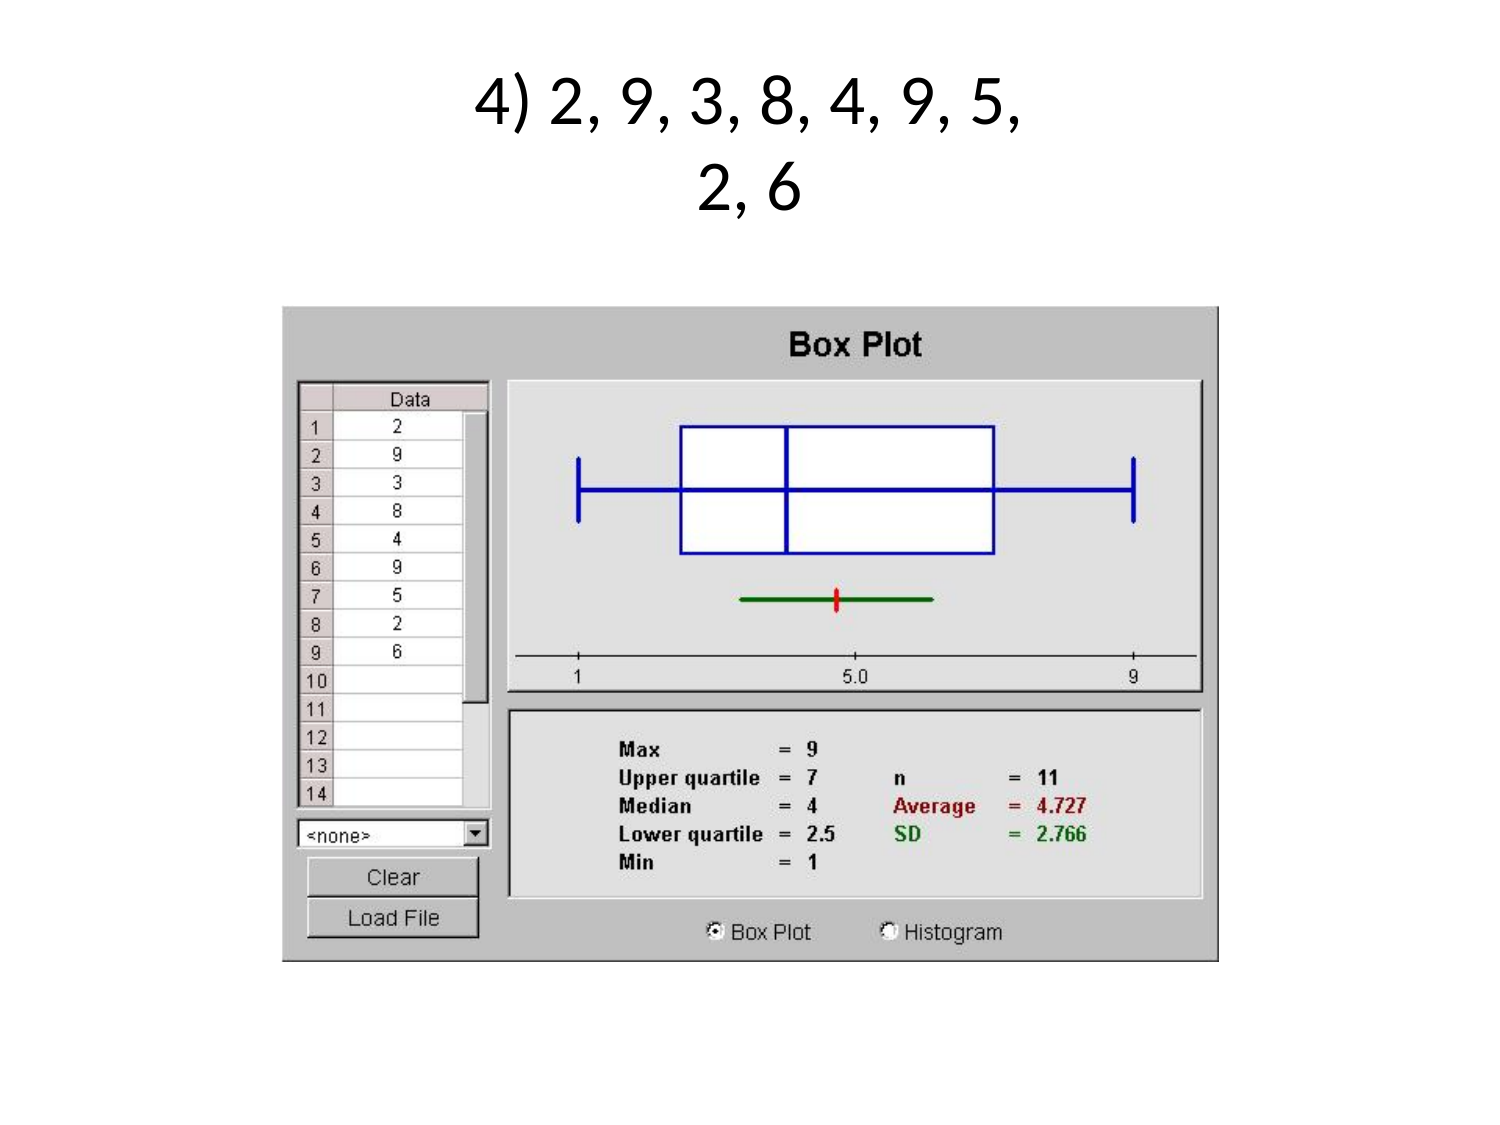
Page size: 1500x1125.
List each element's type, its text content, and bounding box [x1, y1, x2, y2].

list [281, 305, 1219, 963]
title 4) 2, 9, 3, 8, 4, 9, 5, 2, 6 [75, 45, 1425, 233]
